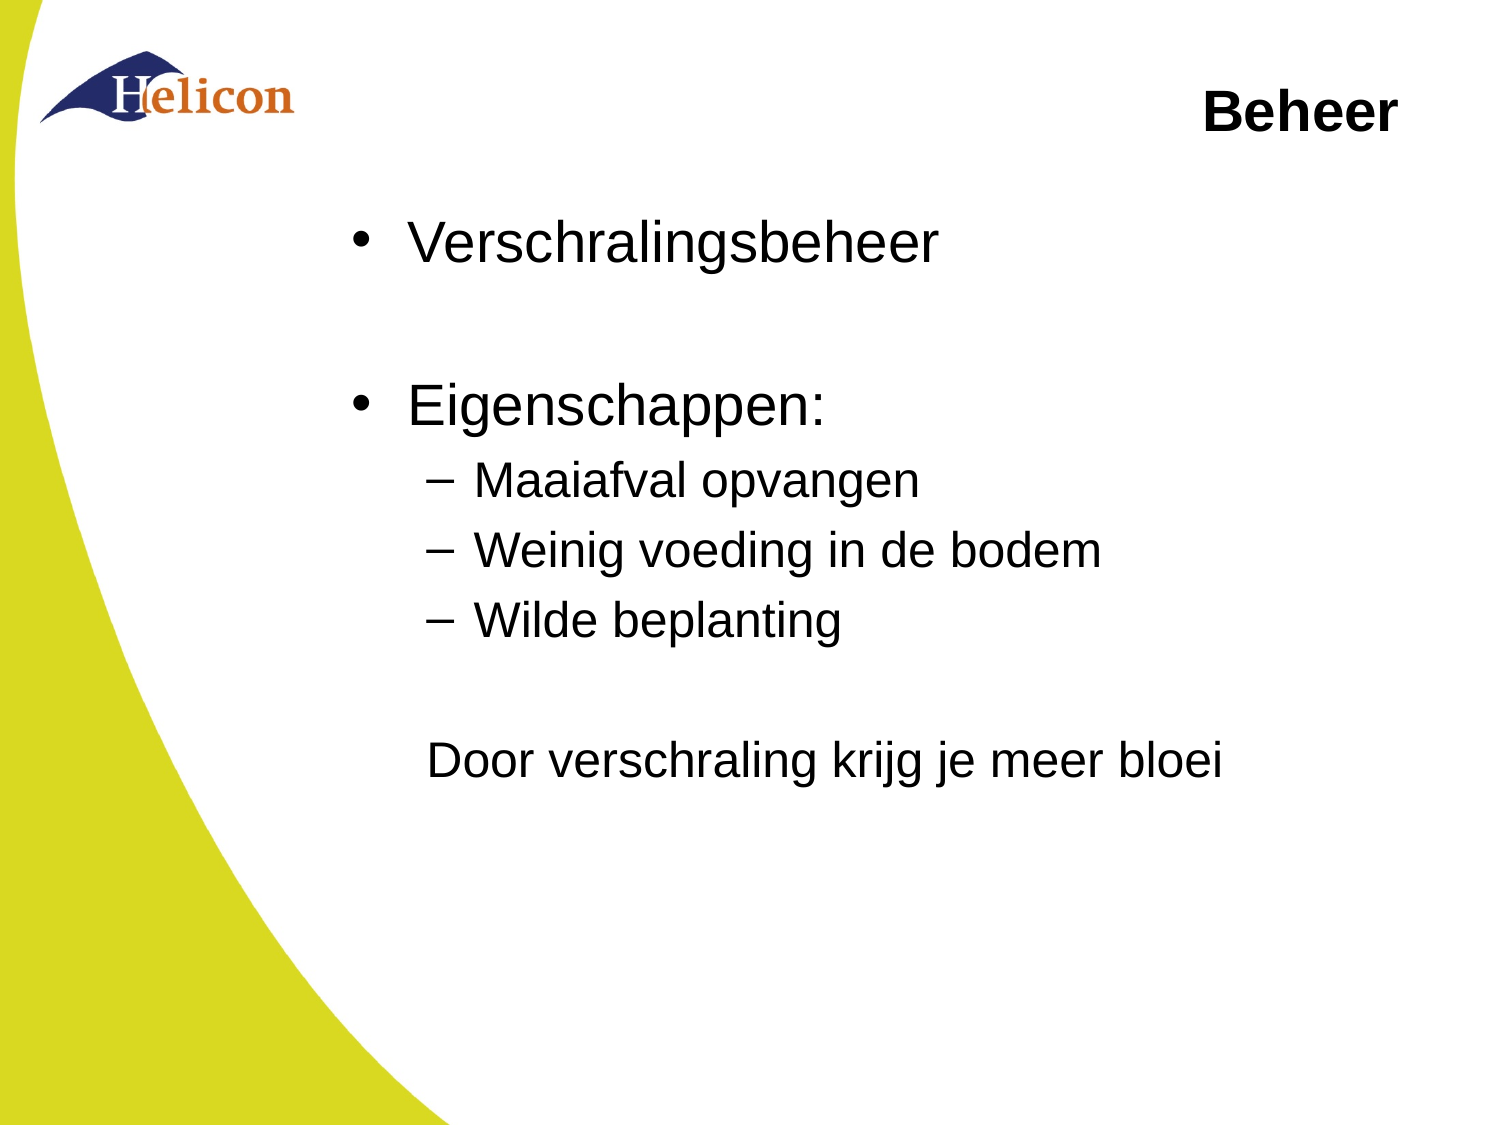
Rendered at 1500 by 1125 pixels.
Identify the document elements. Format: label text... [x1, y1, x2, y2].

picture [0, 0, 1500, 1125]
title Beheer [324, 54, 1415, 161]
list Verschralingsbeheer Eigenschappen: Maaiafval opvangen Weinig voeding in de bodem Wilde beplanting Door verschraling krijg je meer bloei [336, 196, 1425, 1005]
